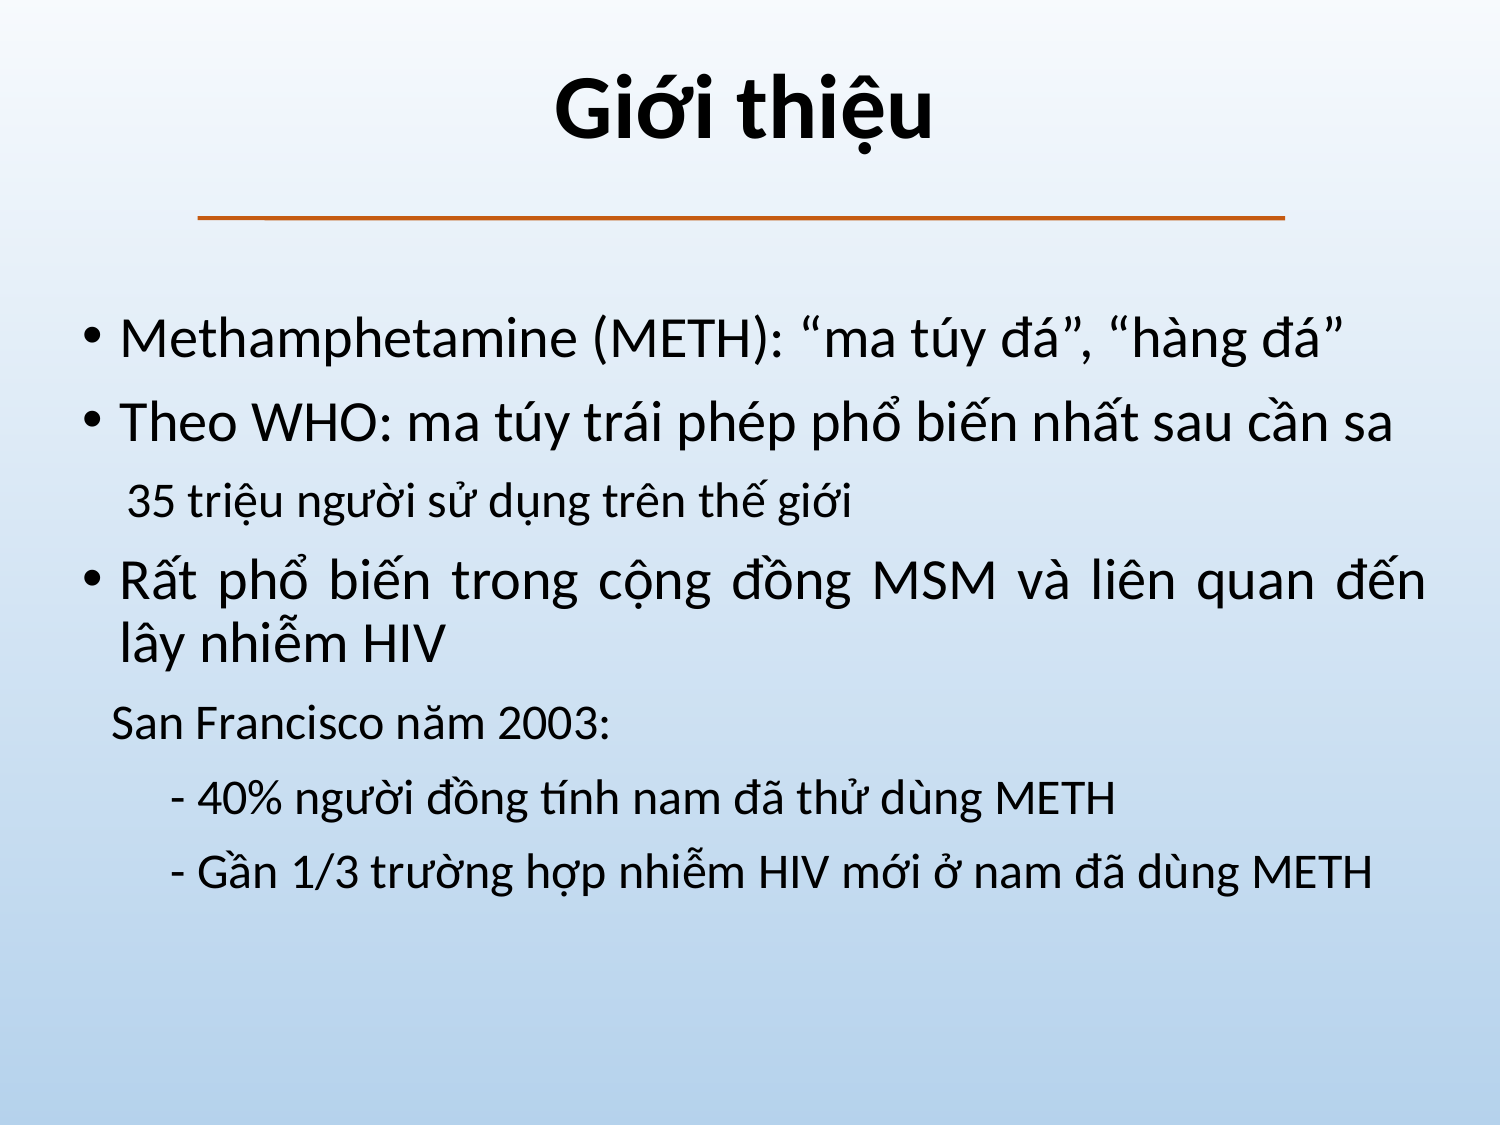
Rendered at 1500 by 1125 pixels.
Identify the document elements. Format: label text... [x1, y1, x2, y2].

title Giới thiệu [55, 0, 1436, 219]
list Methamphetamine (METH): “ma túy đá”, “hàng đá” Theo WHO: ma túy trái phép phổ biến nhất sau cần sa 35 triệu người sử dụng trên thế giới Rất phổ biến trong cộng đồng MSM và liên quan đến lây nhiễm HIV San Francisco năm 2003: - 40% người đồng tính nam đã thử dùng METH - Gần 1/3 trường hợp nhiễm HIV mới ở nam đã dùng METH [67, 299, 1444, 1014]
